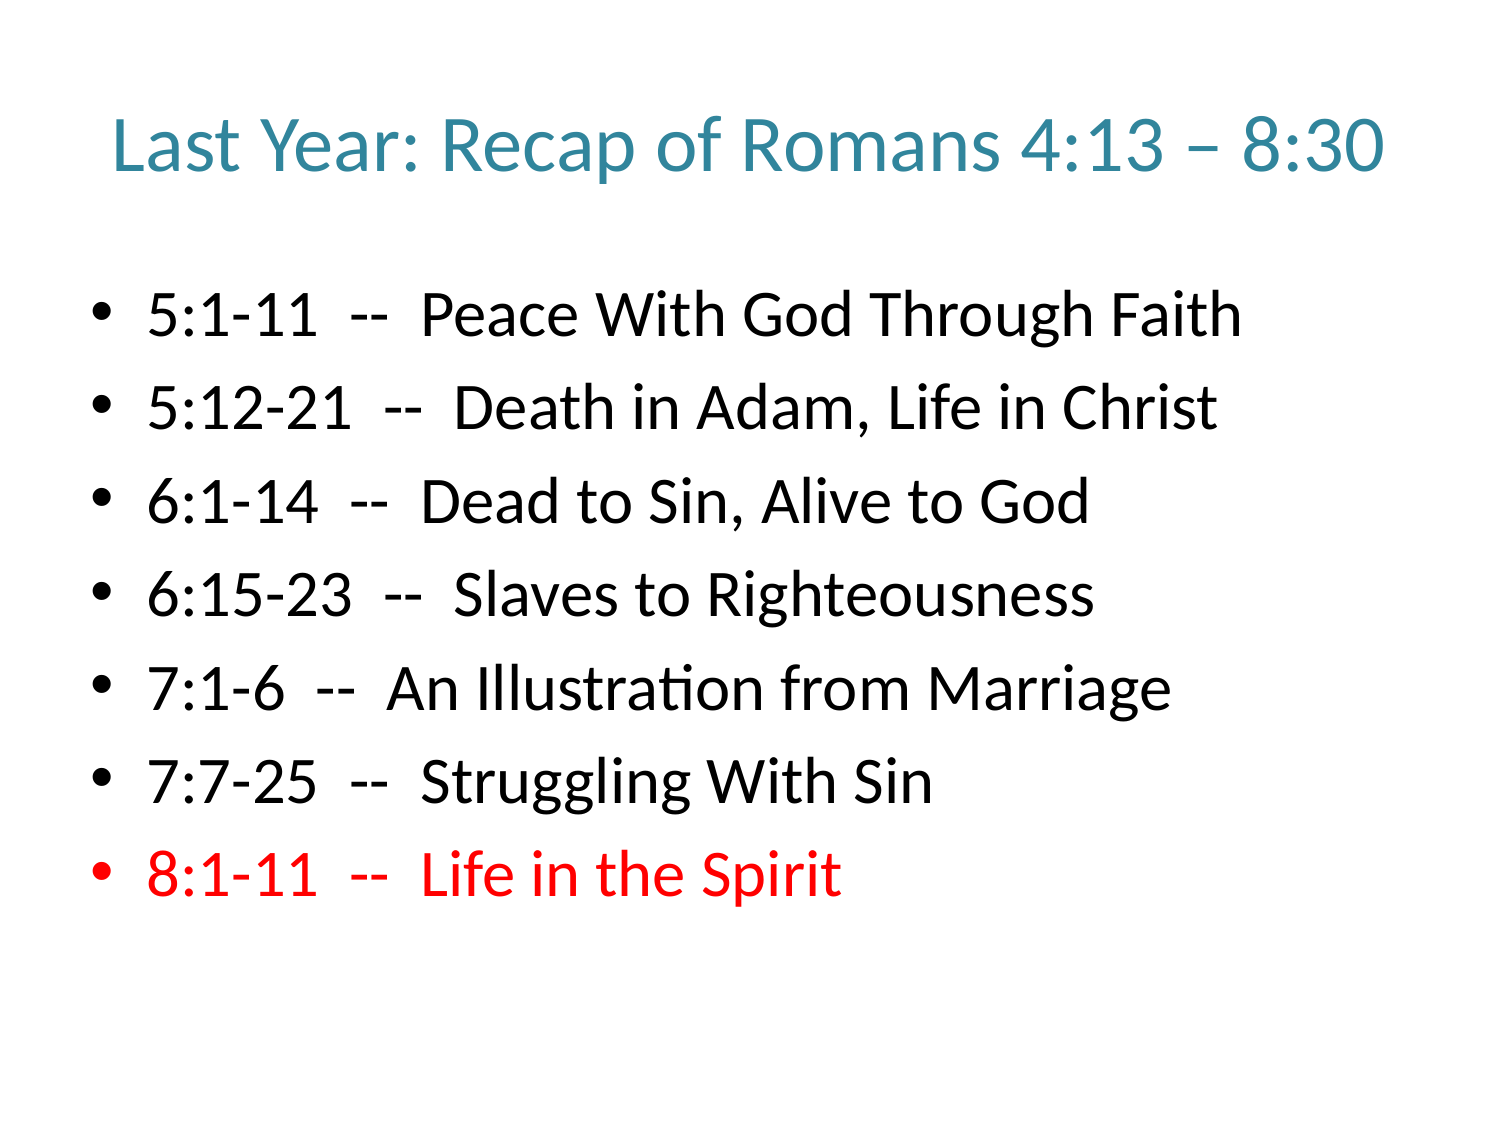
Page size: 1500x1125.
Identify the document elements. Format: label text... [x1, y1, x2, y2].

list 5:1-11 -- Peace With God Through Faith 5:12-21 -- Death in Adam, Life in Christ 6:1-14 -- Dead to Sin, Alive to God 6:15-23 -- Slaves to Righteousness 7:1-6 -- An Illustration from Marriage 7:7-25 -- Struggling With Sin 8:1-11 -- Life in the Spirit [75, 262, 1425, 1005]
title Last Year: Recap of Romans 4:13 – 8:30 [75, 45, 1425, 233]
